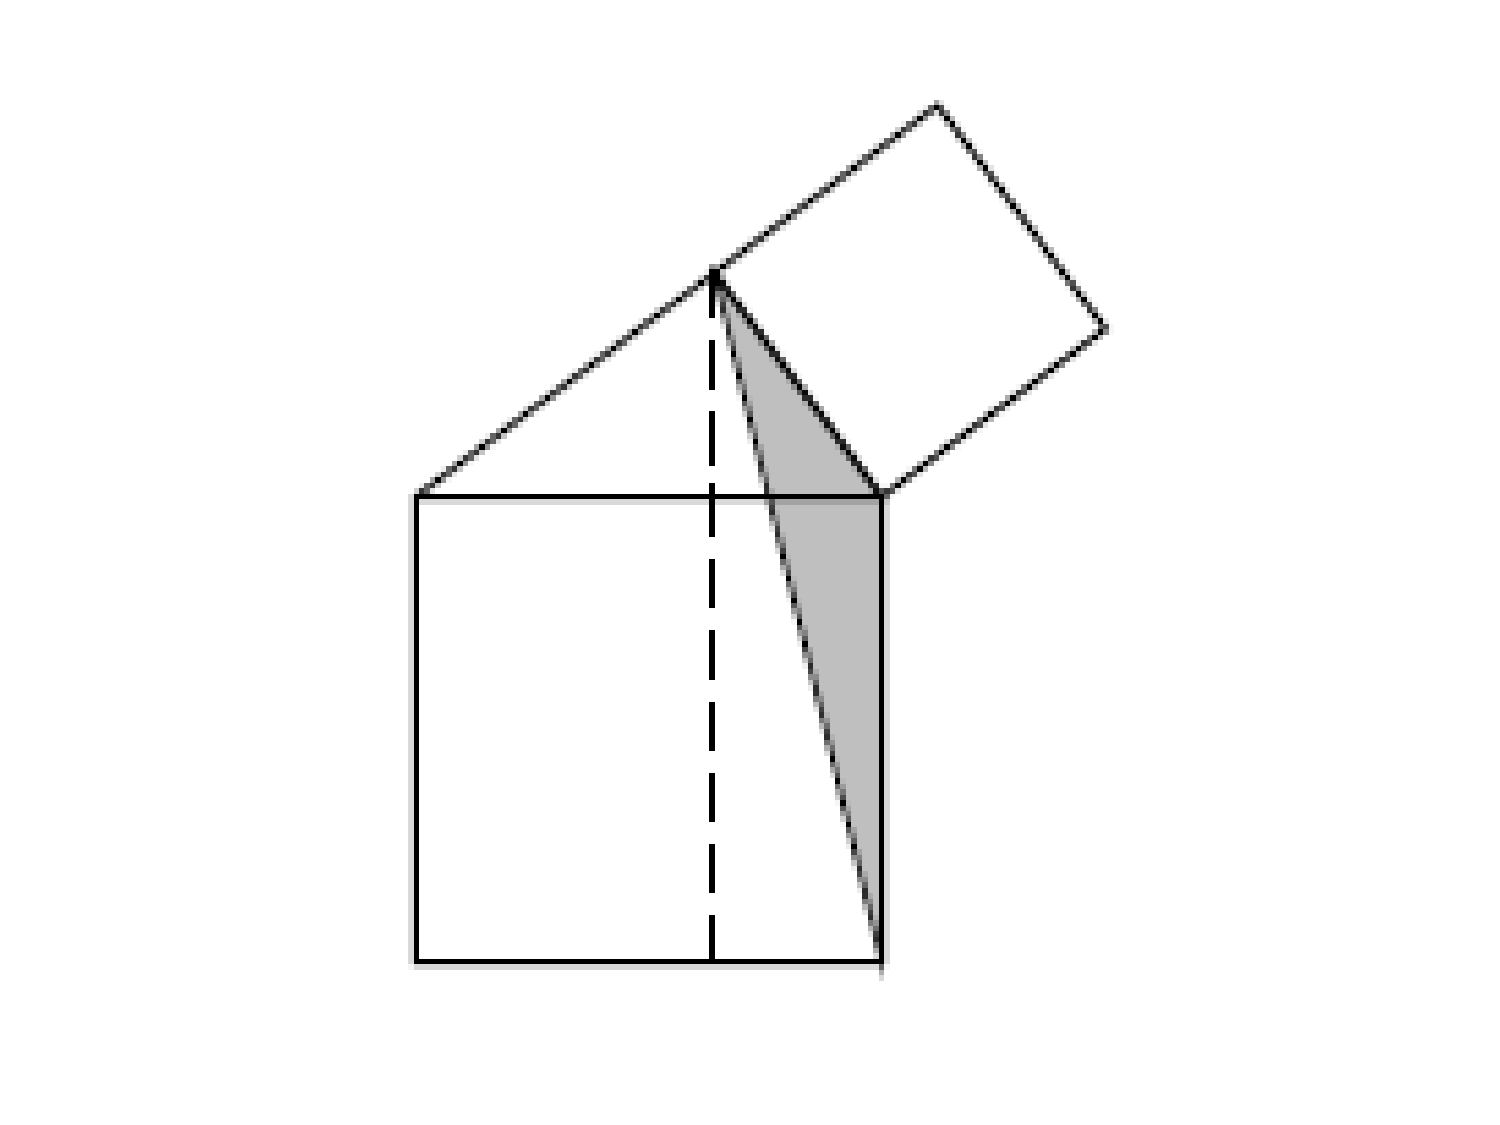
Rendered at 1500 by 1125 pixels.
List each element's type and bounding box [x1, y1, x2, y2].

picture [206, 100, 1257, 1014]
